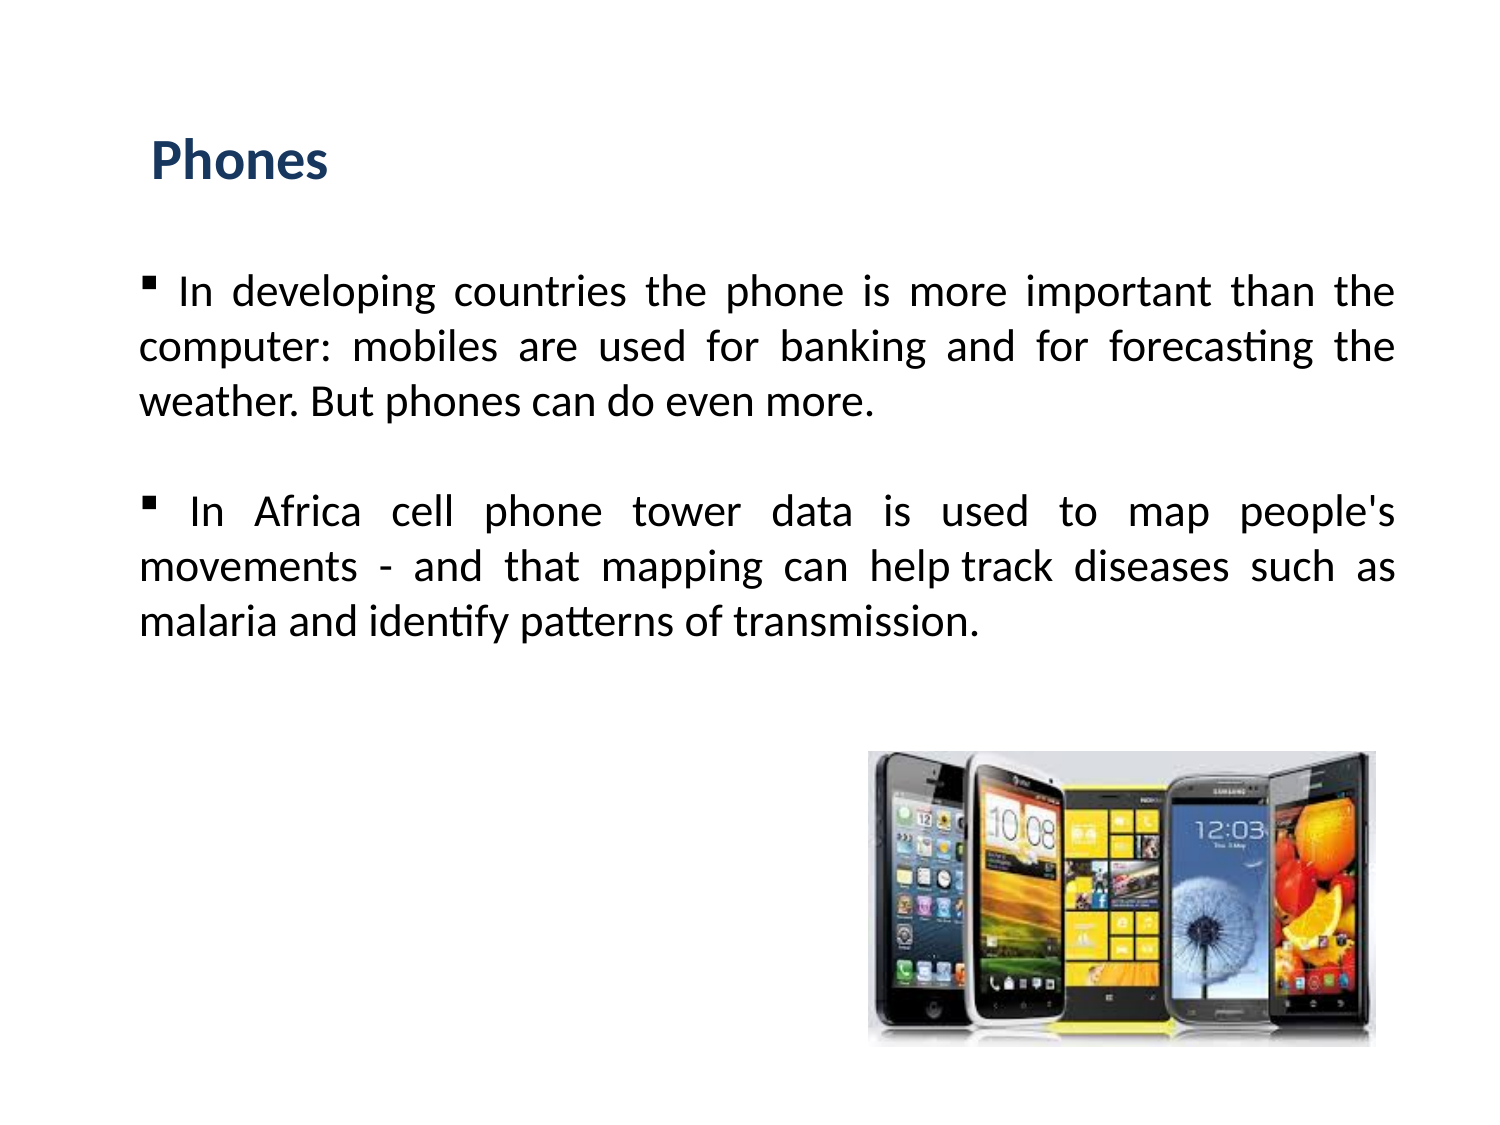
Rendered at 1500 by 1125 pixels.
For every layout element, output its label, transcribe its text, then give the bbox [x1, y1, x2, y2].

text_box Phones In developing countries the phone is more important than the computer: mobiles are used for banking and for forecasting the weather. But phones can do even more. In Africa cell phone tower data is used to map people's movements - and that mapping can help track diseases such as malaria and identify patterns of transmission. [123, 113, 1412, 654]
picture [867, 751, 1377, 1048]
